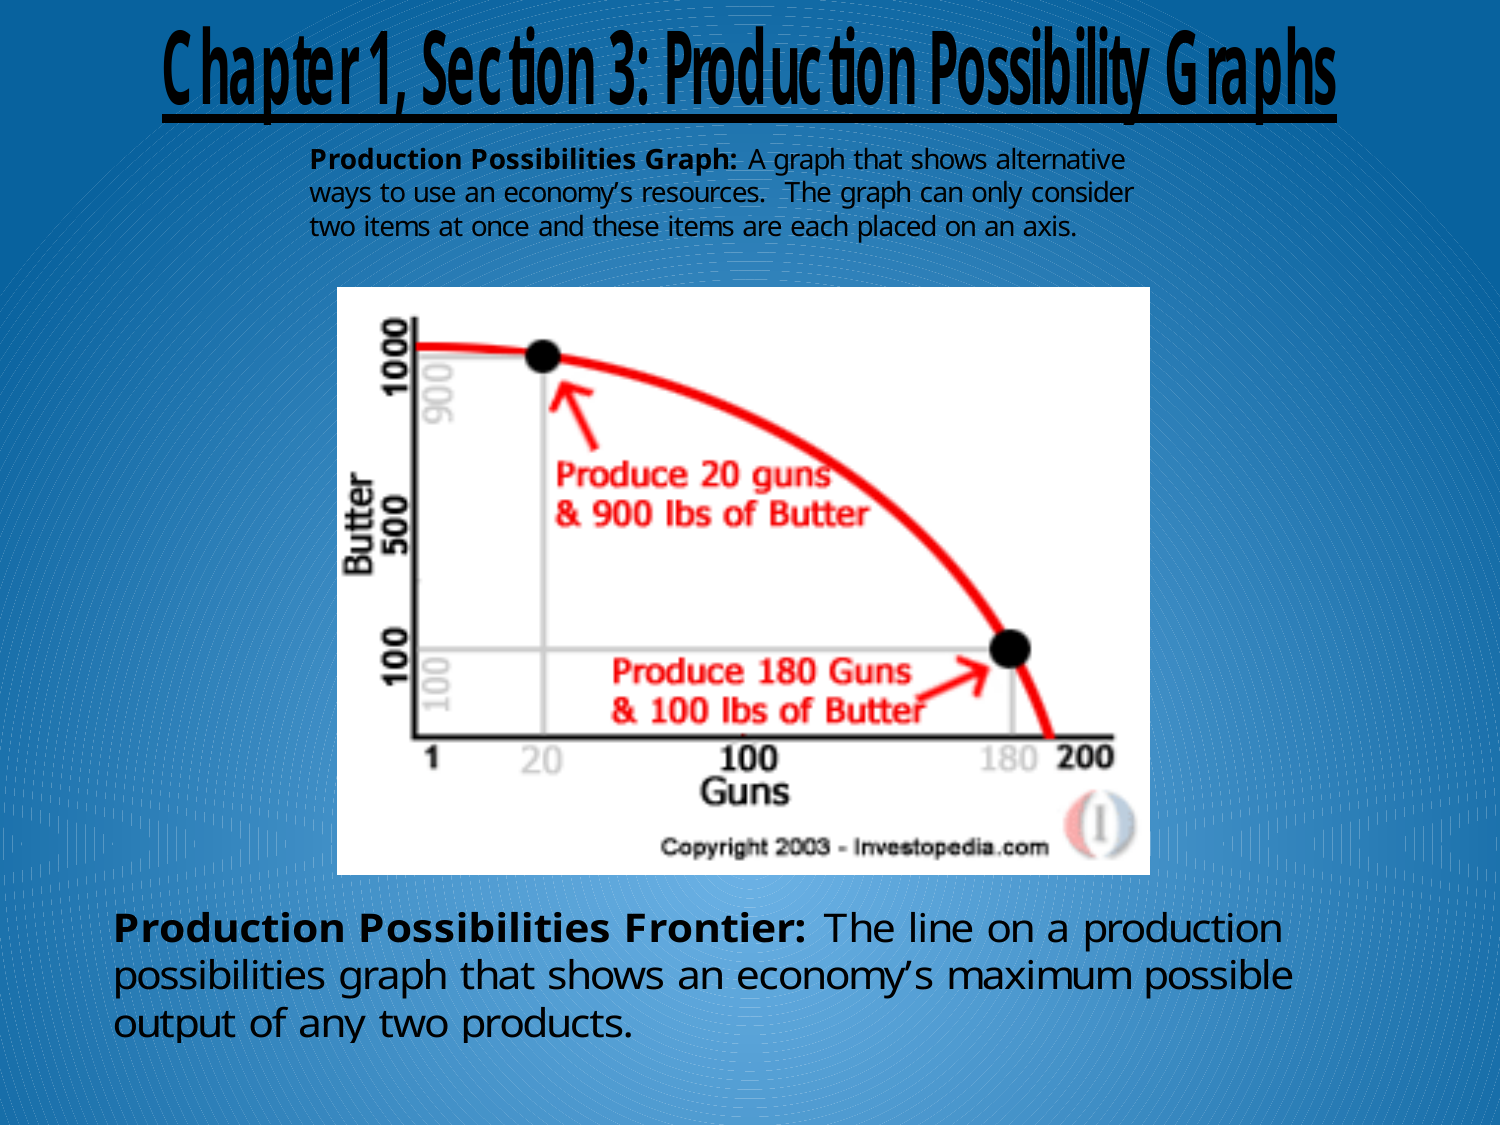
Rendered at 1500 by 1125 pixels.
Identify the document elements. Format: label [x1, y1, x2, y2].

title [308, 140, 1171, 243]
text_box [336, 286, 1151, 876]
text_box [111, 899, 1426, 1044]
text_box [0, 0, 1500, 126]
